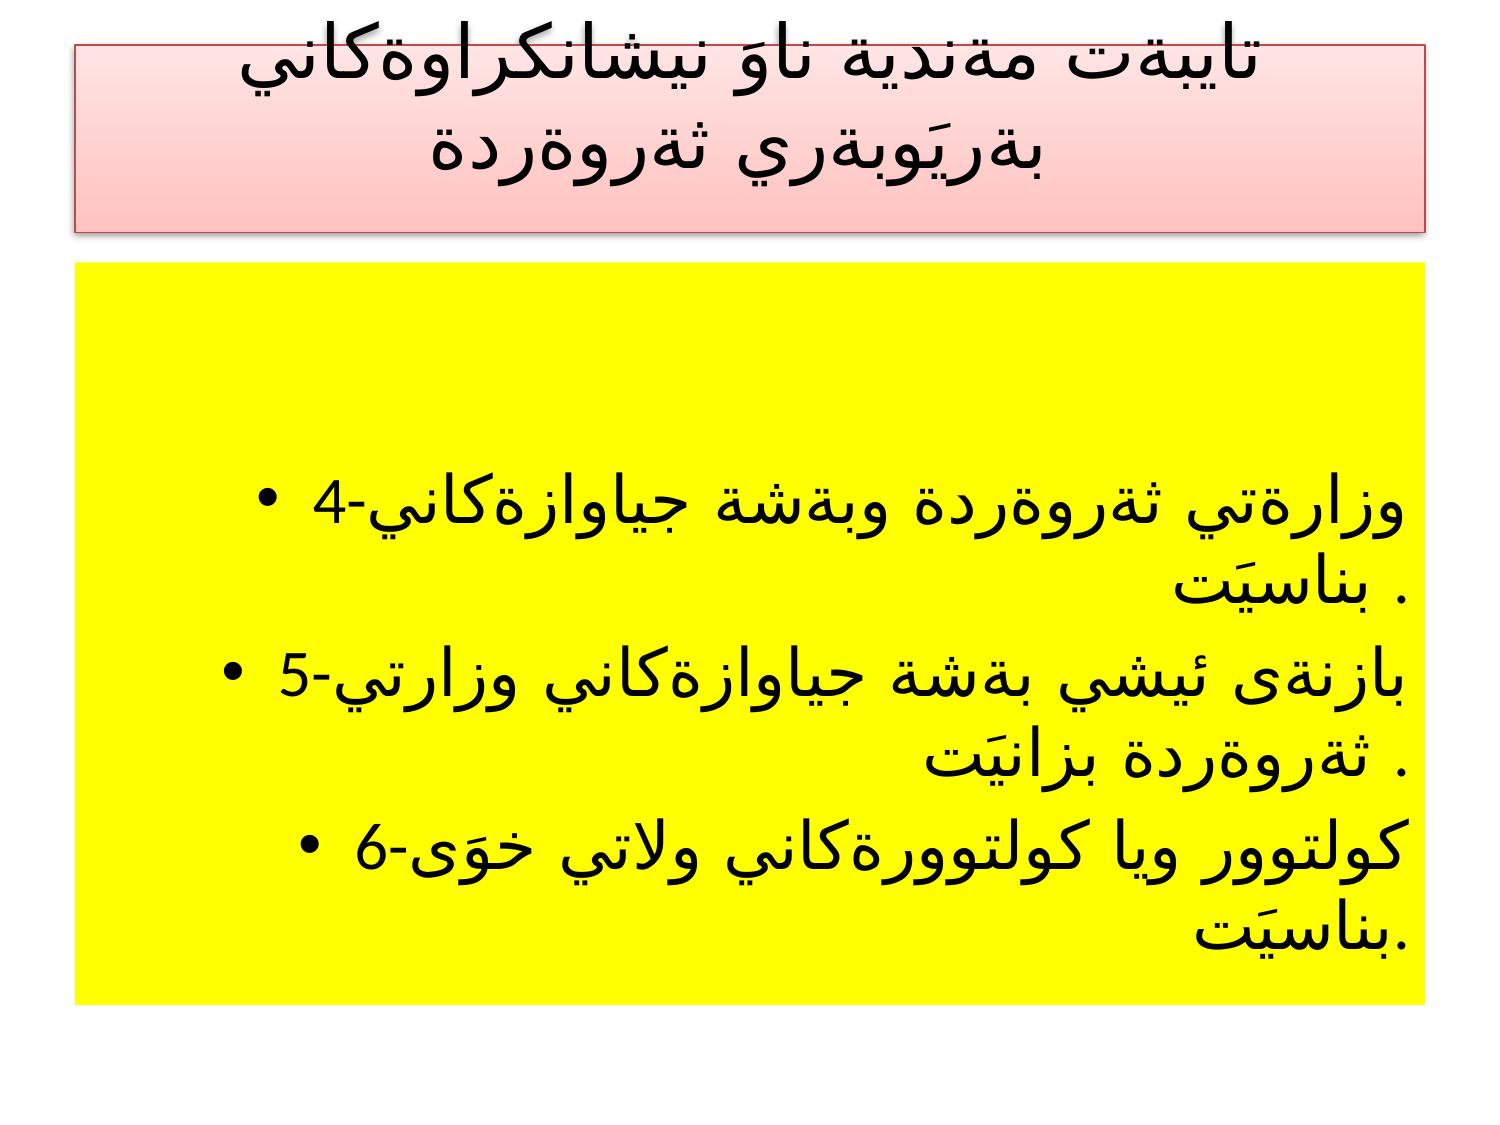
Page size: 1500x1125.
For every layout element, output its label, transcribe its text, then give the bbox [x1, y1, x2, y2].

list 4-وزارةتي ثةروةردة وبةشة جياوازةكاني بناسيَت . 5-بازنةى ئيشي بةشة جياوازةكاني وزارتي ثةروةردة بزانيَت . 6-كولتوور ويا كولتوورةكاني ولاتي خوَى بناسيَت. [75, 262, 1425, 1005]
title تايبةت مةندية ناوَ نيشانكراوةكاني بةريَوبةري ثةروةردة [74, 44, 1426, 233]
